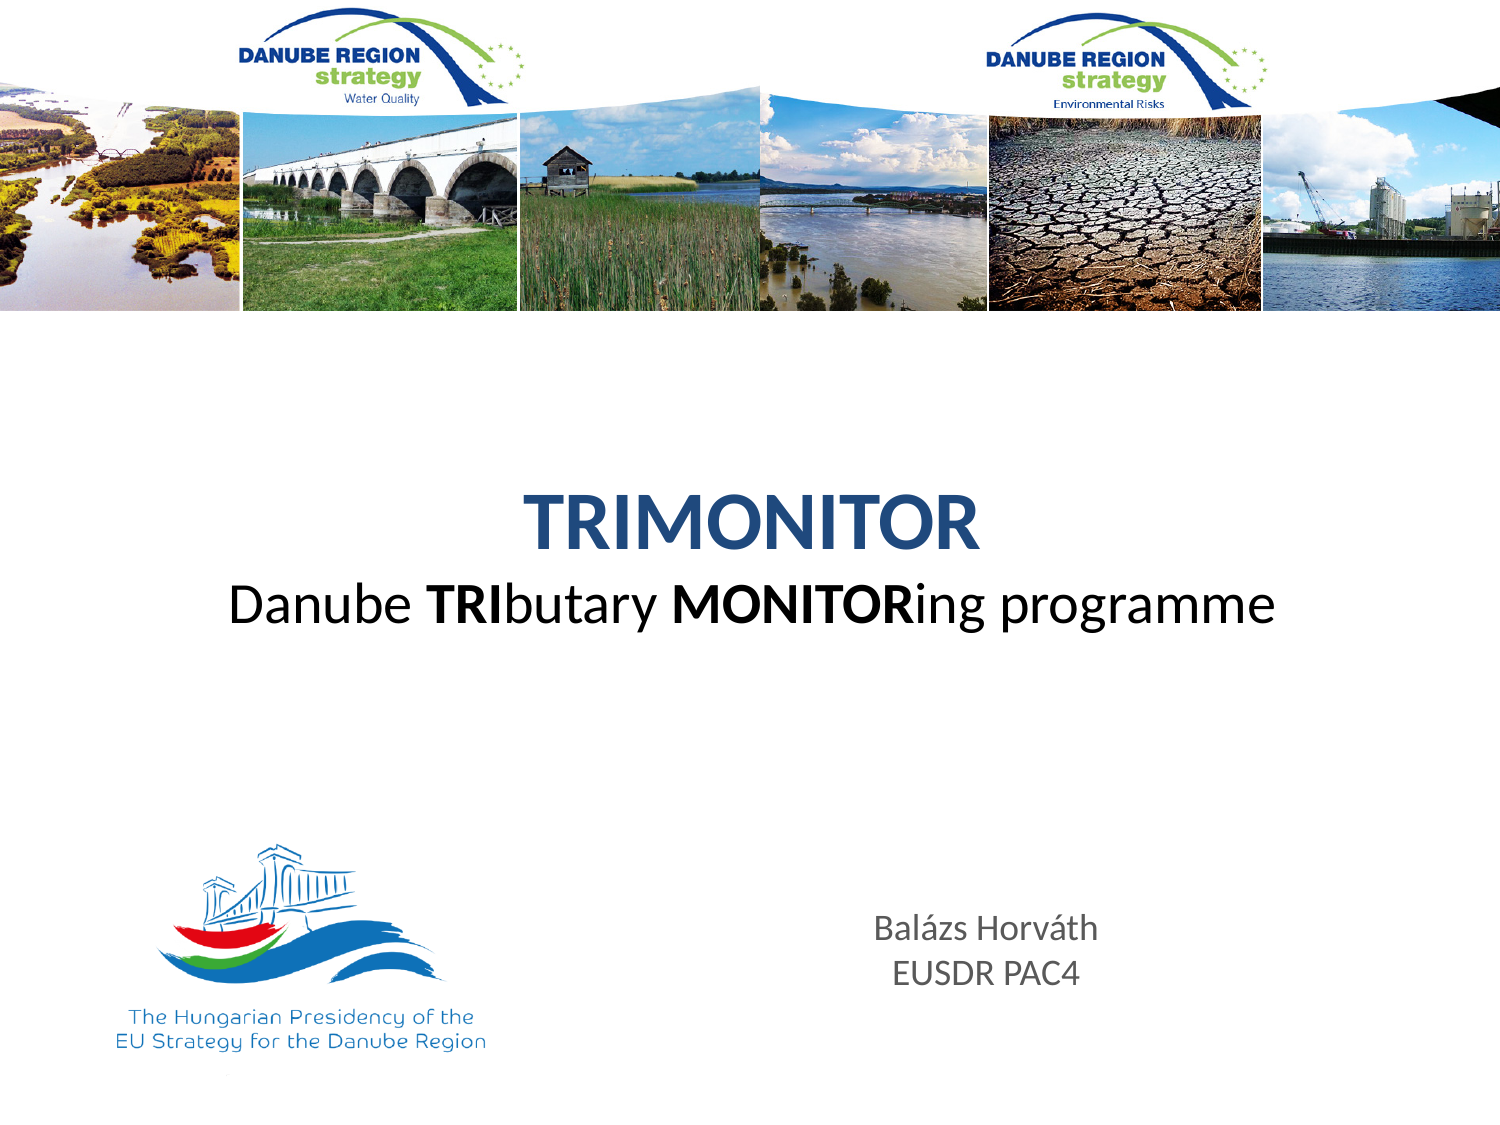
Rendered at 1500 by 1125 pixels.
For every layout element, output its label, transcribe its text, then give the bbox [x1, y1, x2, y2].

text_box Balázs Horváth EUSDR PAC4 [560, 895, 1412, 1000]
picture [0, 0, 1500, 311]
title TRIMONITOR Danube TRIbutary MONITORing programme [2, 397, 1500, 705]
picture [63, 812, 538, 1083]
